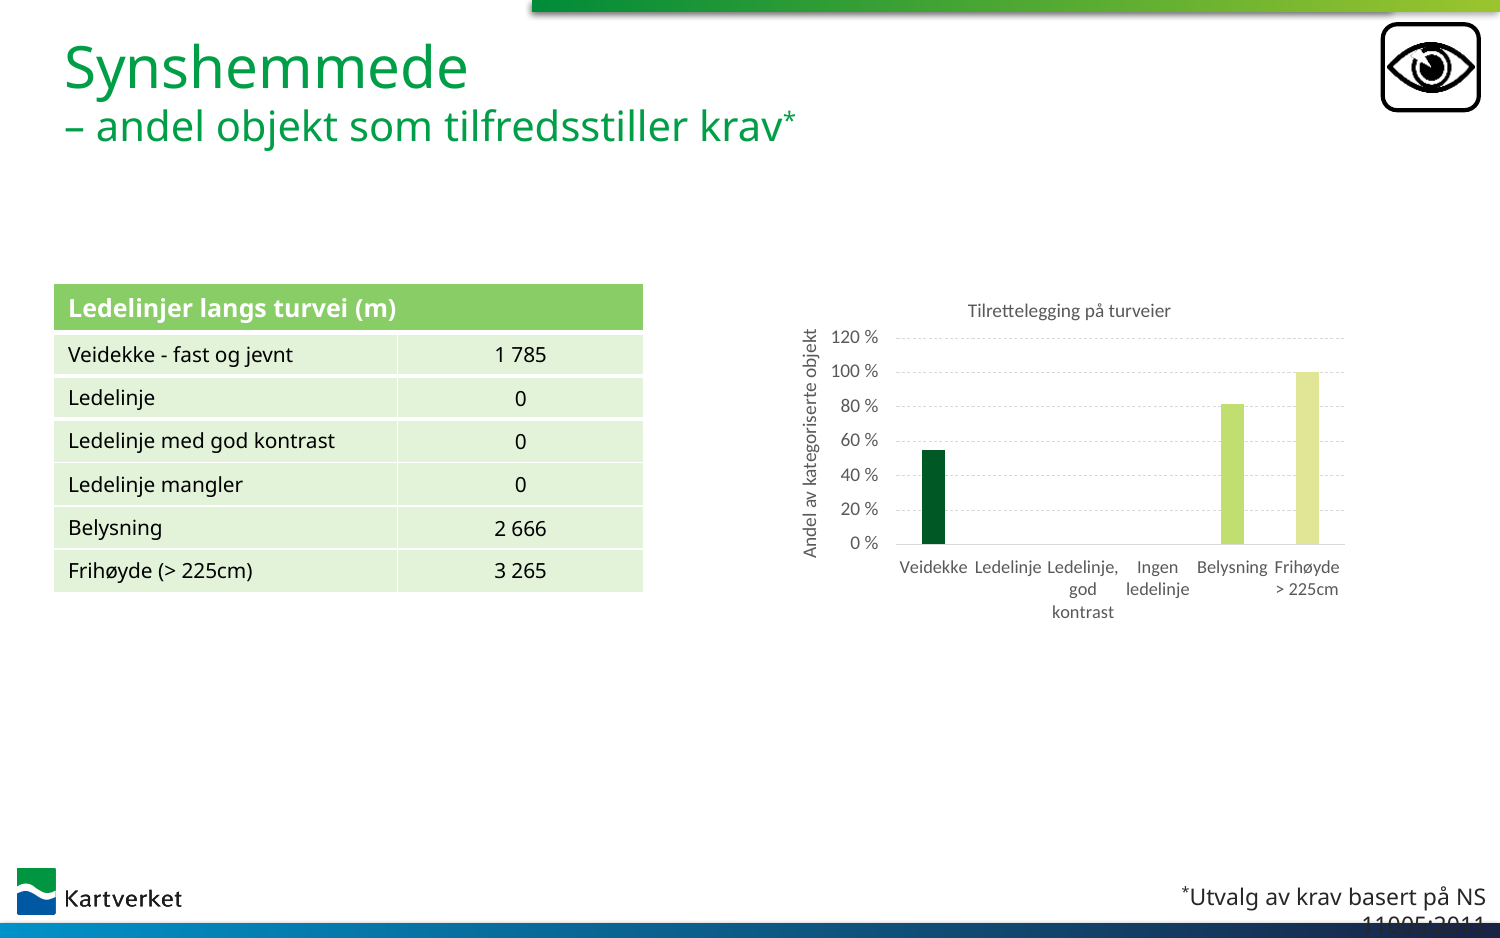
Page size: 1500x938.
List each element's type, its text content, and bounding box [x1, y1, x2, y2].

table_cell Ledelinje [54, 378, 397, 417]
table_cell Belysning [54, 507, 397, 548]
table_header Ledelinjer langs turvei (m) [54, 284, 643, 330]
picture [791, 291, 1348, 630]
table_cell Veidekke - fast og jevnt [54, 335, 397, 374]
table_cell Ledelinje med god kontrast [54, 421, 397, 462]
text_box *Utvalg av krav basert på NS 11005:2011 [1068, 873, 1500, 938]
text_box Synshemmede – andel objekt som tilfredsstiller krav* [49, 24, 1431, 158]
table_cell 1 785 [398, 335, 643, 374]
table_cell Frihøyde (> 225cm) [54, 550, 397, 592]
table_cell 0 [398, 421, 643, 462]
table_cell 0 [398, 378, 643, 417]
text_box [1382, 24, 1480, 111]
table_cell Ledelinje mangler [54, 463, 397, 505]
table_cell 2 666 [398, 507, 643, 548]
table_cell 3 265 [398, 550, 643, 592]
table_cell 0 [398, 463, 643, 505]
